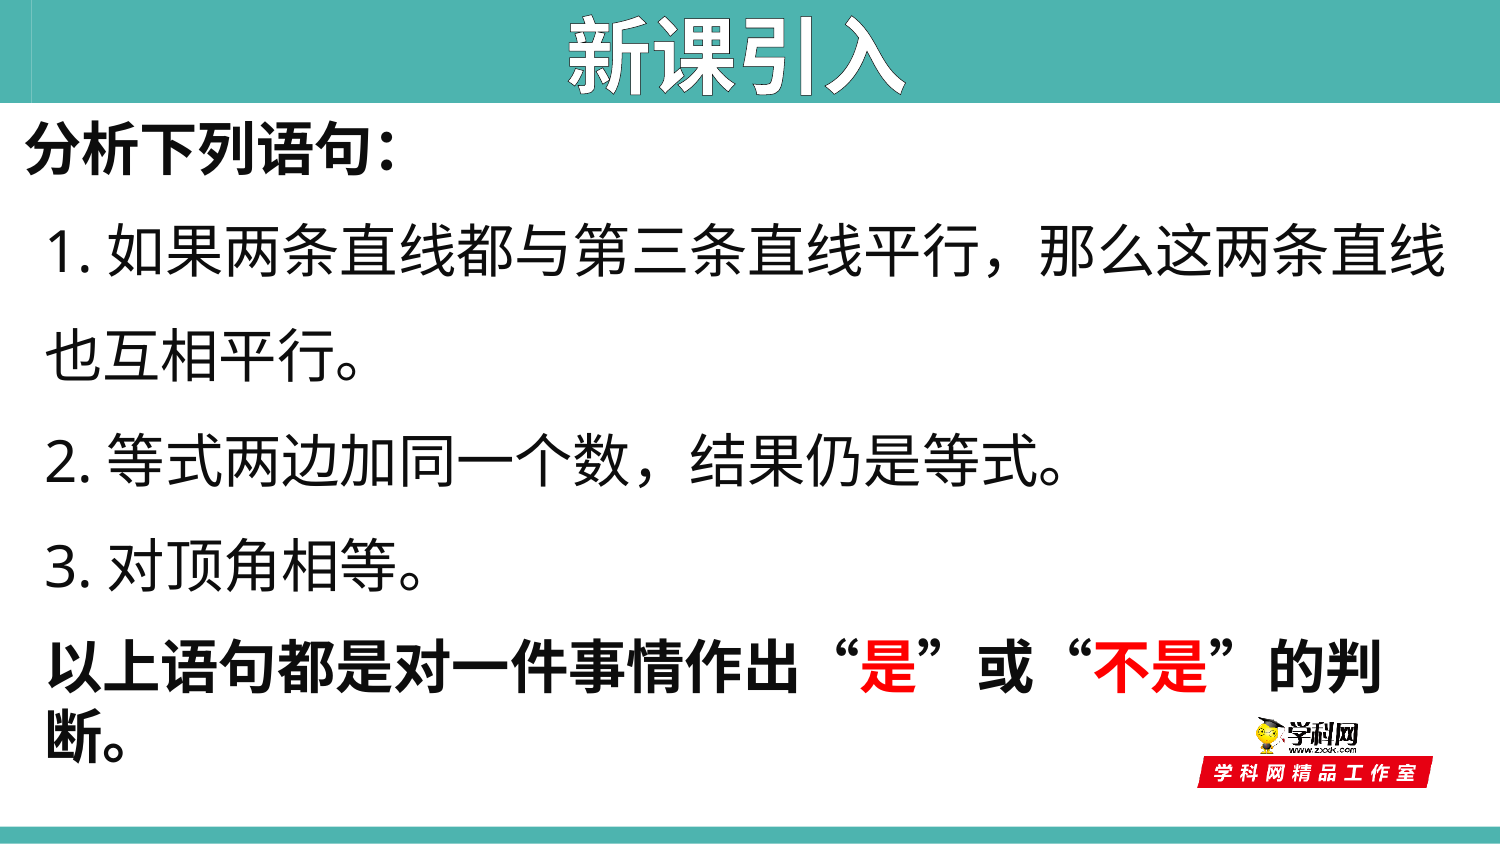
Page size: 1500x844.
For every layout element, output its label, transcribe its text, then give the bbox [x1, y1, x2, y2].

text_box 1.如果两条直线都与第三条直线平行，那么这两条直线也互相平行。 2.等式两边加同一个数，结果仍是等式。 3.对顶角相等。 [29, 171, 1500, 607]
text_box 分析下列语句： [8, 104, 446, 190]
text_box 新课引入 [554, 0, 920, 111]
text_box 以上语句都是对一件事情作出“是”或“不是”的判断。 [29, 622, 1477, 778]
picture [1197, 778, 1433, 788]
